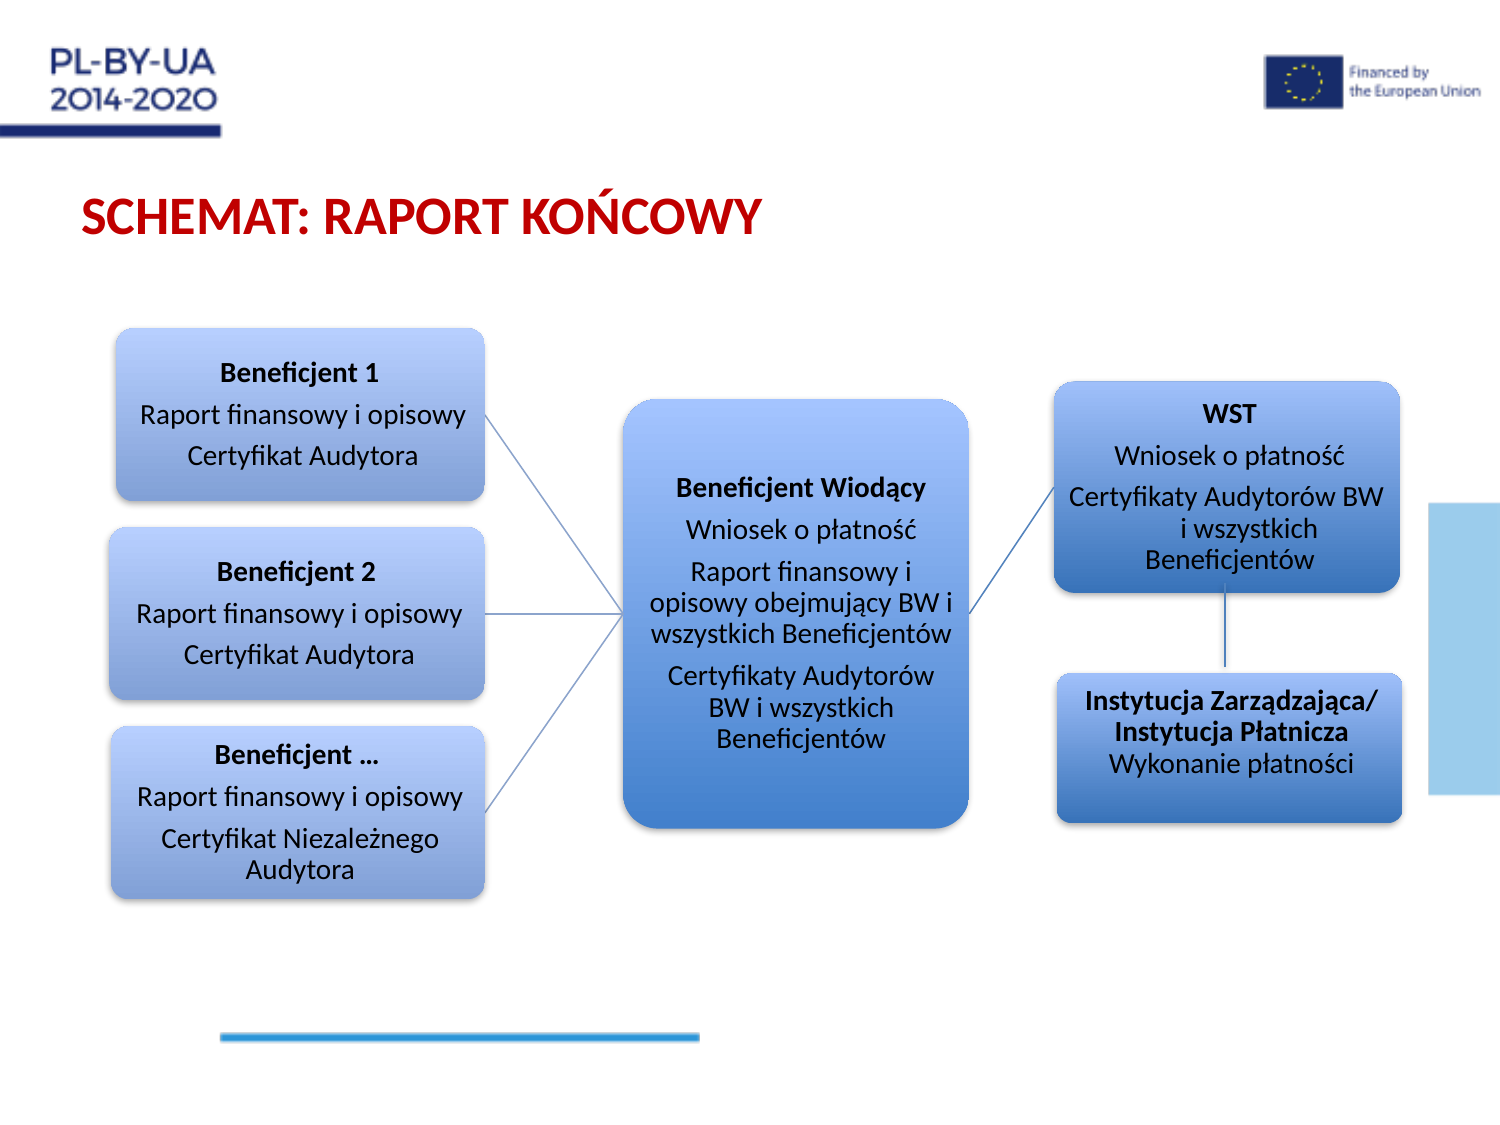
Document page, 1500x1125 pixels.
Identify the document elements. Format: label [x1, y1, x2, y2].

text_box [107, 194, 1456, 1033]
picture [0, 0, 1500, 1125]
